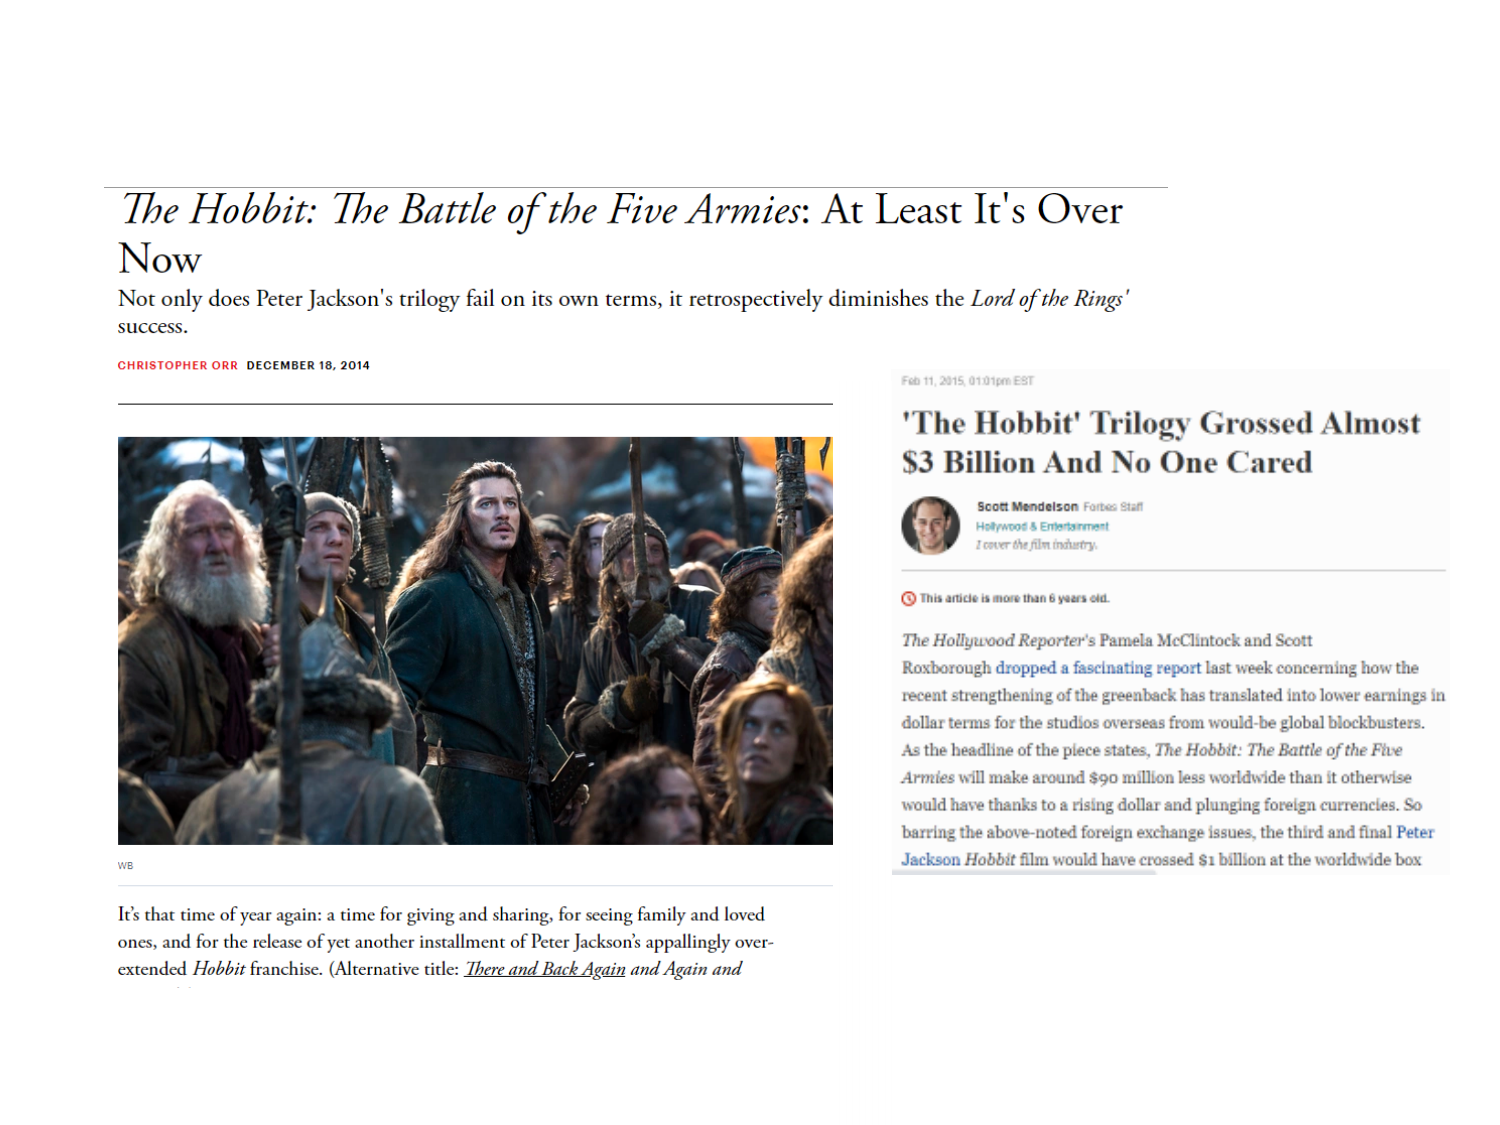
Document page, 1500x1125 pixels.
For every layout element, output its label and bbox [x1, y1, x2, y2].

picture [104, 187, 1451, 1125]
